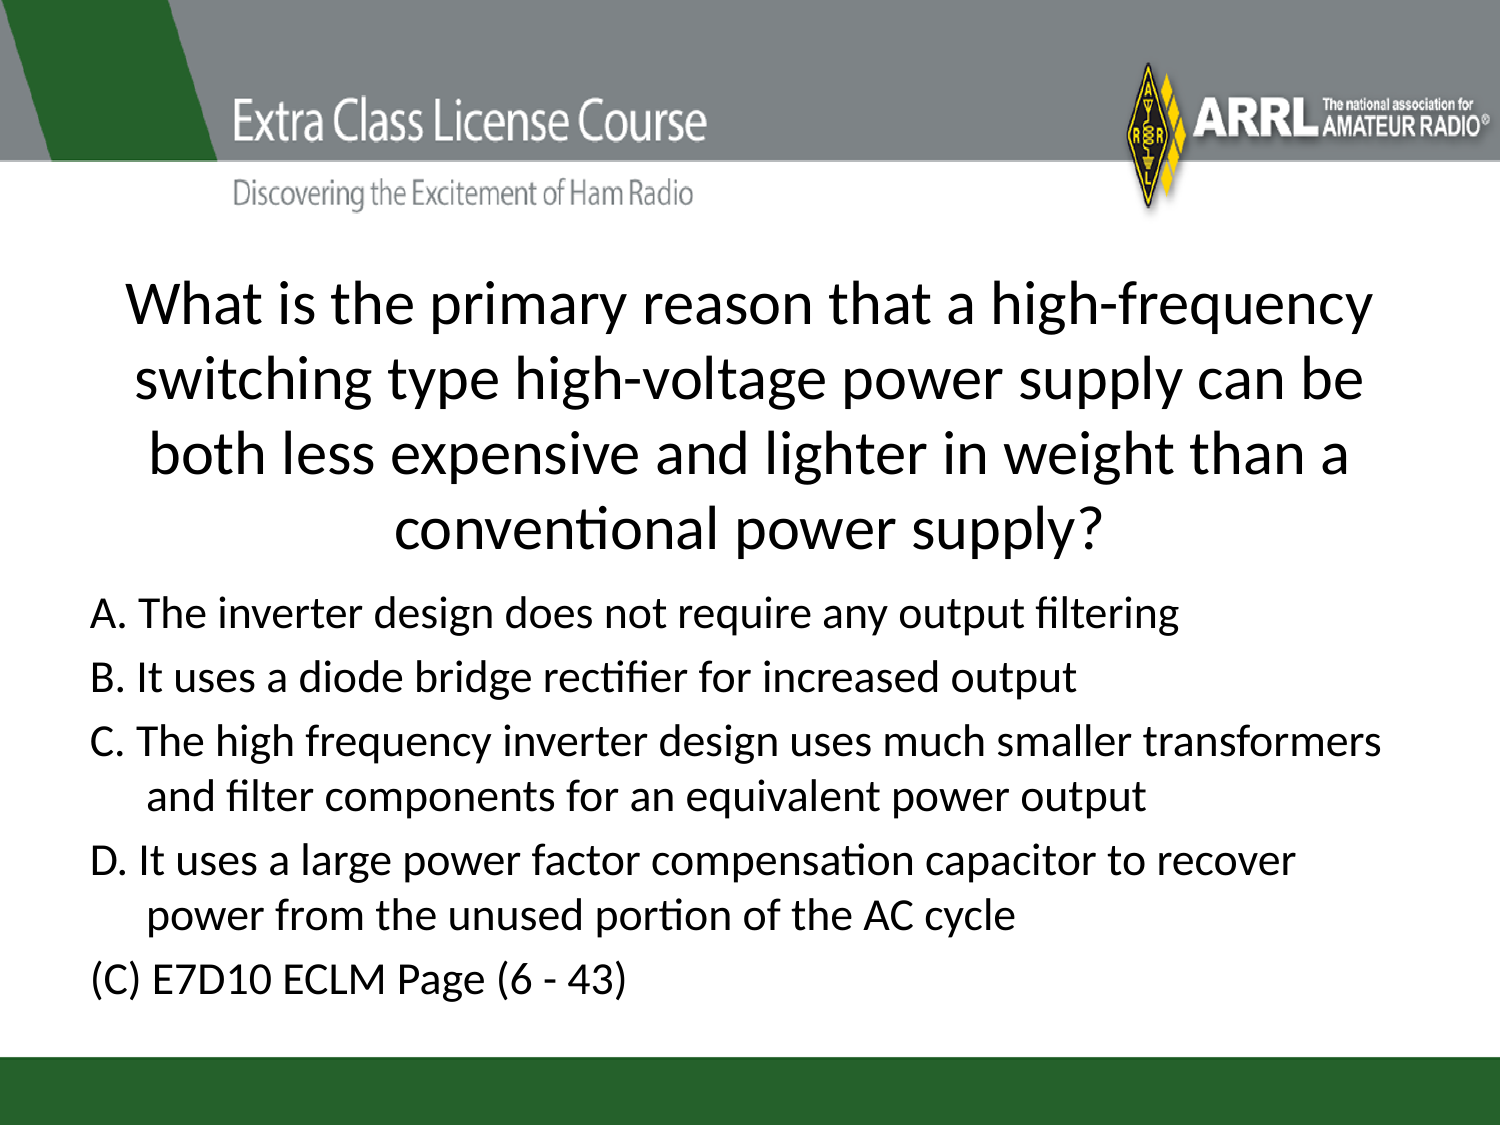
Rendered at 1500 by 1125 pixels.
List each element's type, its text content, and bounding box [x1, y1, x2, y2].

list A. The inverter design does not require any output filtering B. It uses a diode bridge rectifier for increased output C. The high frequency inverter design uses much smaller transformers and filter components for an equivalent power output D. It uses a large power factor compensation capacitor to recover power from the unused portion of the AC cycle (C) E7D10 ECLM Page (6 - 43) [75, 575, 1425, 1038]
picture [0, 0, 1500, 1125]
title What is the primary reason that a high-frequency switching type high-voltage power supply can be both less expensive and lighter in weight than a conventional power supply? [75, 254, 1425, 435]
